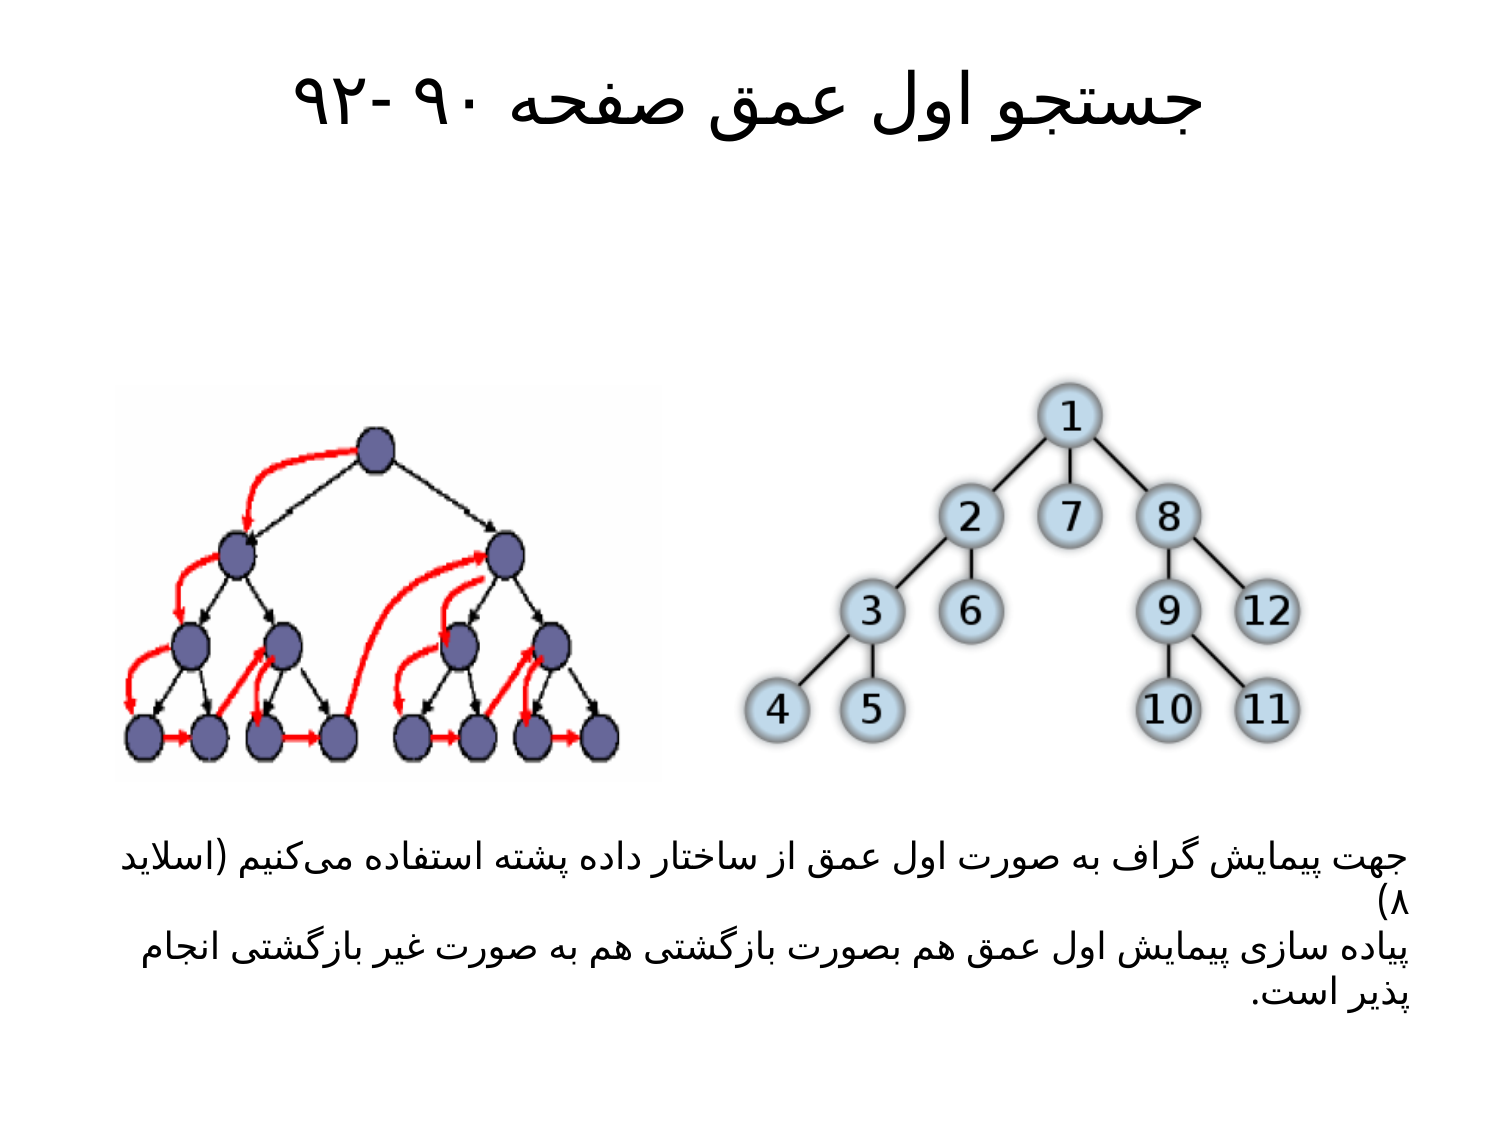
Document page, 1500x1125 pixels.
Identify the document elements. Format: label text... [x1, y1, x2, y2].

picture [724, 362, 1351, 763]
title جستجو اول عمق صفحه ۹۰ -۹۲ [75, 45, 1425, 233]
text_box جهت پیمایش گراف به صورت اول عمق از ساختار داده پشته استفاده می‌کنیم (اسلاید ۸) پیاده سازی پیمایش اول عمق هم بصورت بازگشتی هم به صورت غیر بازگشتی انجام پذیر است. [99, 824, 1425, 1020]
picture [2, 342, 691, 783]
